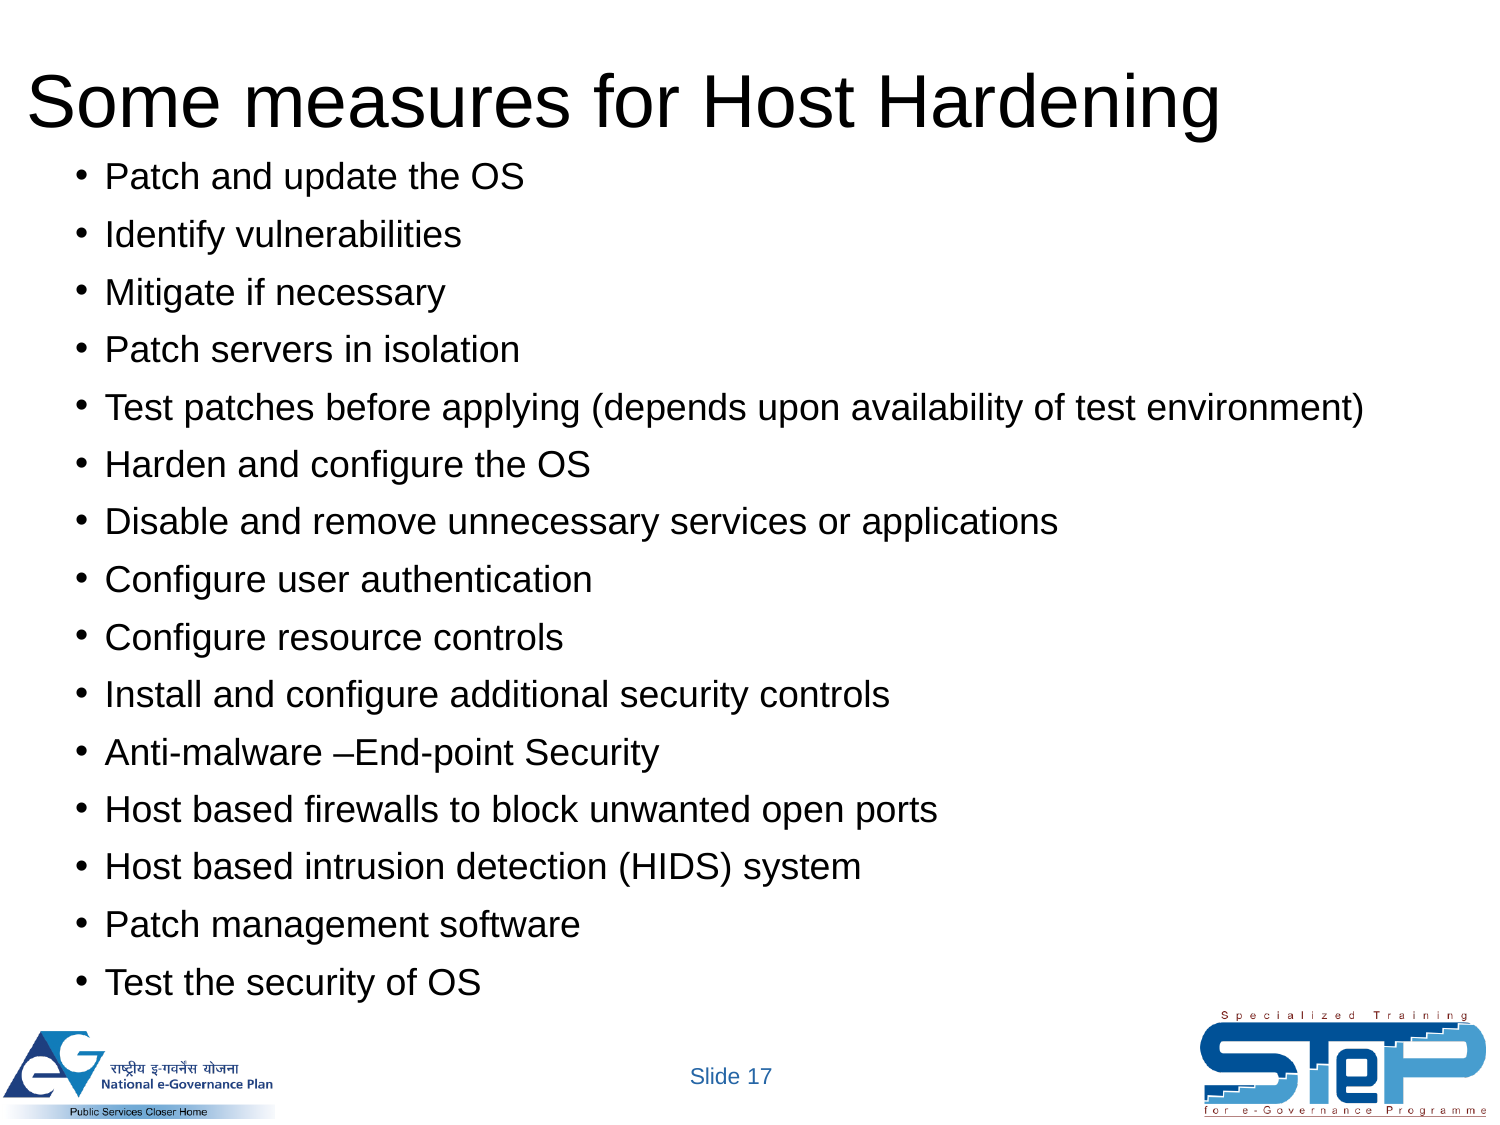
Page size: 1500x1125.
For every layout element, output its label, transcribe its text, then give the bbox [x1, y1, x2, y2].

text_box Some measures for Host Hardening [26, 52, 1471, 188]
picture [2, 1031, 275, 1119]
picture [1200, 1011, 1486, 1117]
list Patch and update the OS Identify vulnerabilities Mitigate if necessary Patch servers in isolation Test patches before applying (depends upon availability of test environment) Harden and configure the OS Disable and remove unnecessary services or applications Configure user authentication Configure resource controls Install and configure additional security controls Anti-malware –End-point Security Host based firewalls to block unwanted open ports Host based intrusion detection (HIDS) system Patch management software Test the security of OS [75, 188, 1425, 1032]
